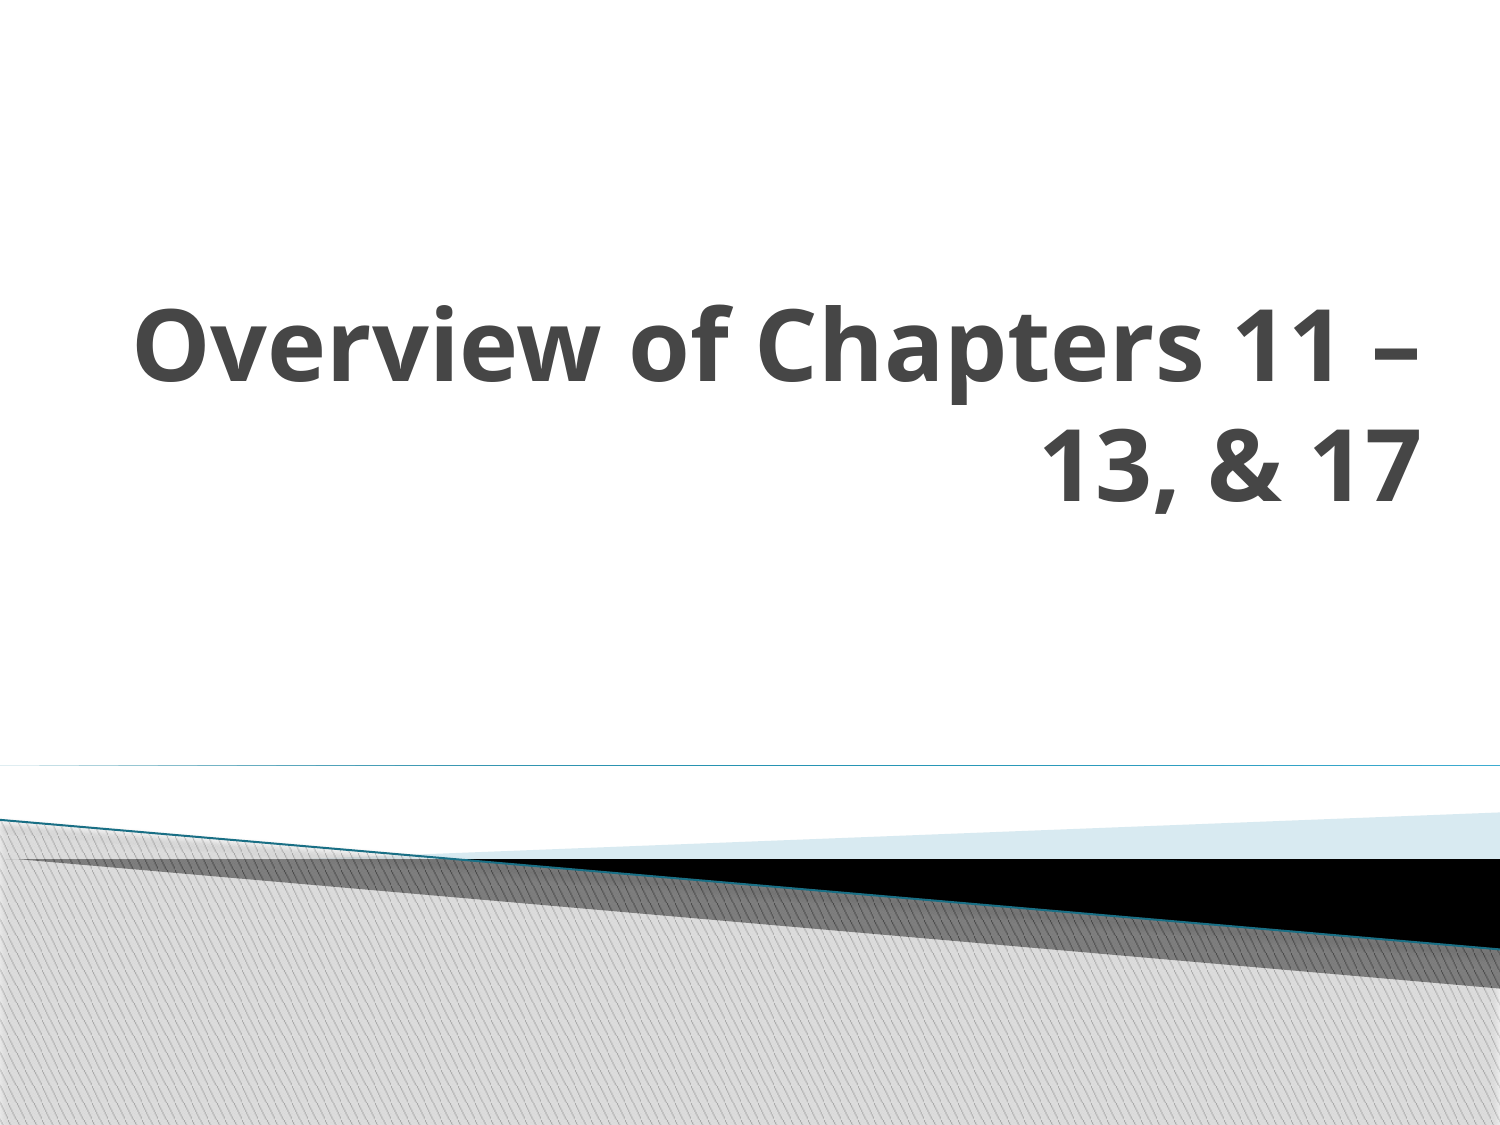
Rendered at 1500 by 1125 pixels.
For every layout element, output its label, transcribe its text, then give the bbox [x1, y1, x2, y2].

title Overview of Chapters 11 – 13, & 17 [75, 112, 1438, 529]
picture [5, 859, 1500, 989]
